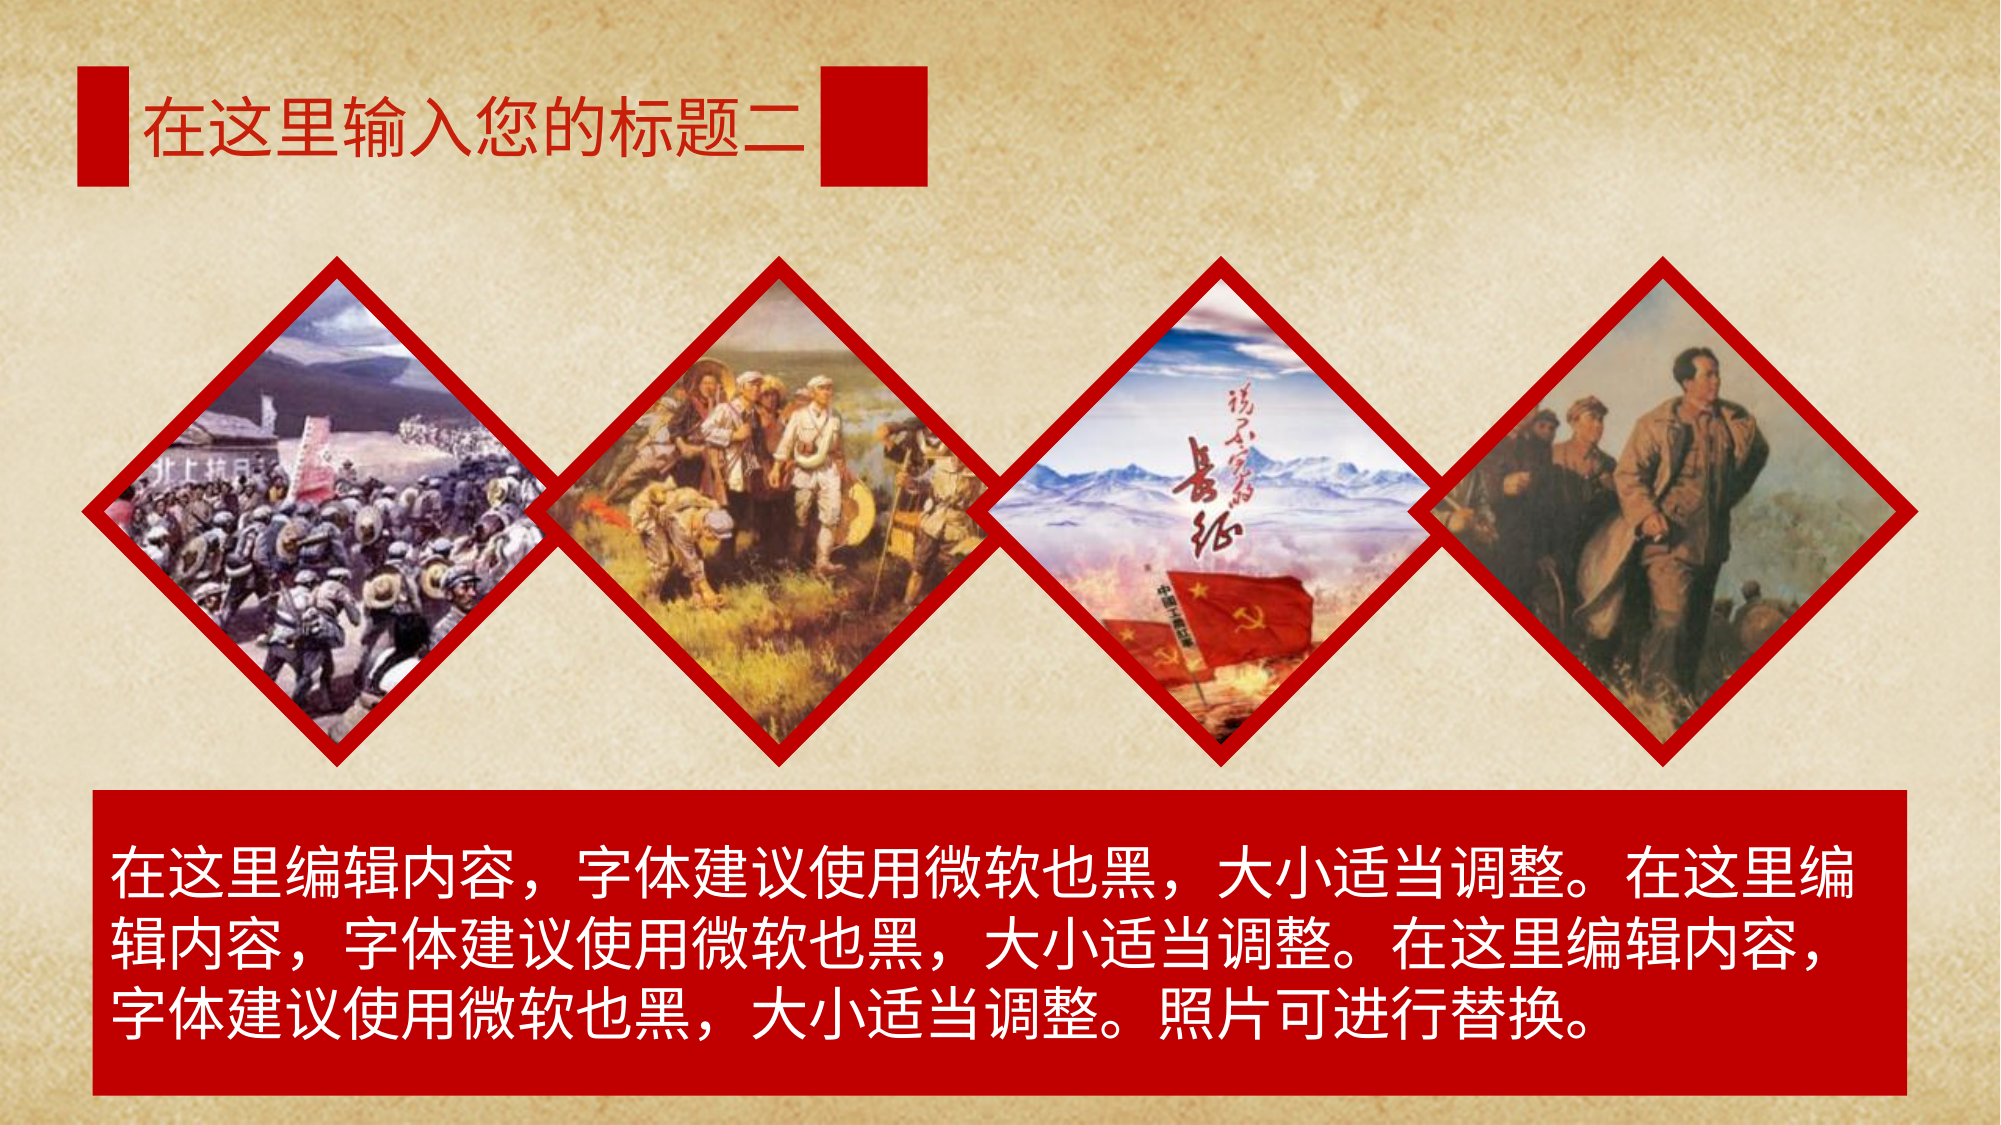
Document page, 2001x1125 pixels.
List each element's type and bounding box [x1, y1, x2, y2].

picture [0, 0, 2001, 1125]
text_box [81, 255, 523, 768]
text_box [1407, 255, 1919, 768]
text_box [965, 255, 1407, 768]
text_box [77, 66, 928, 187]
text_box [523, 255, 965, 768]
text_box [92, 790, 1908, 1096]
